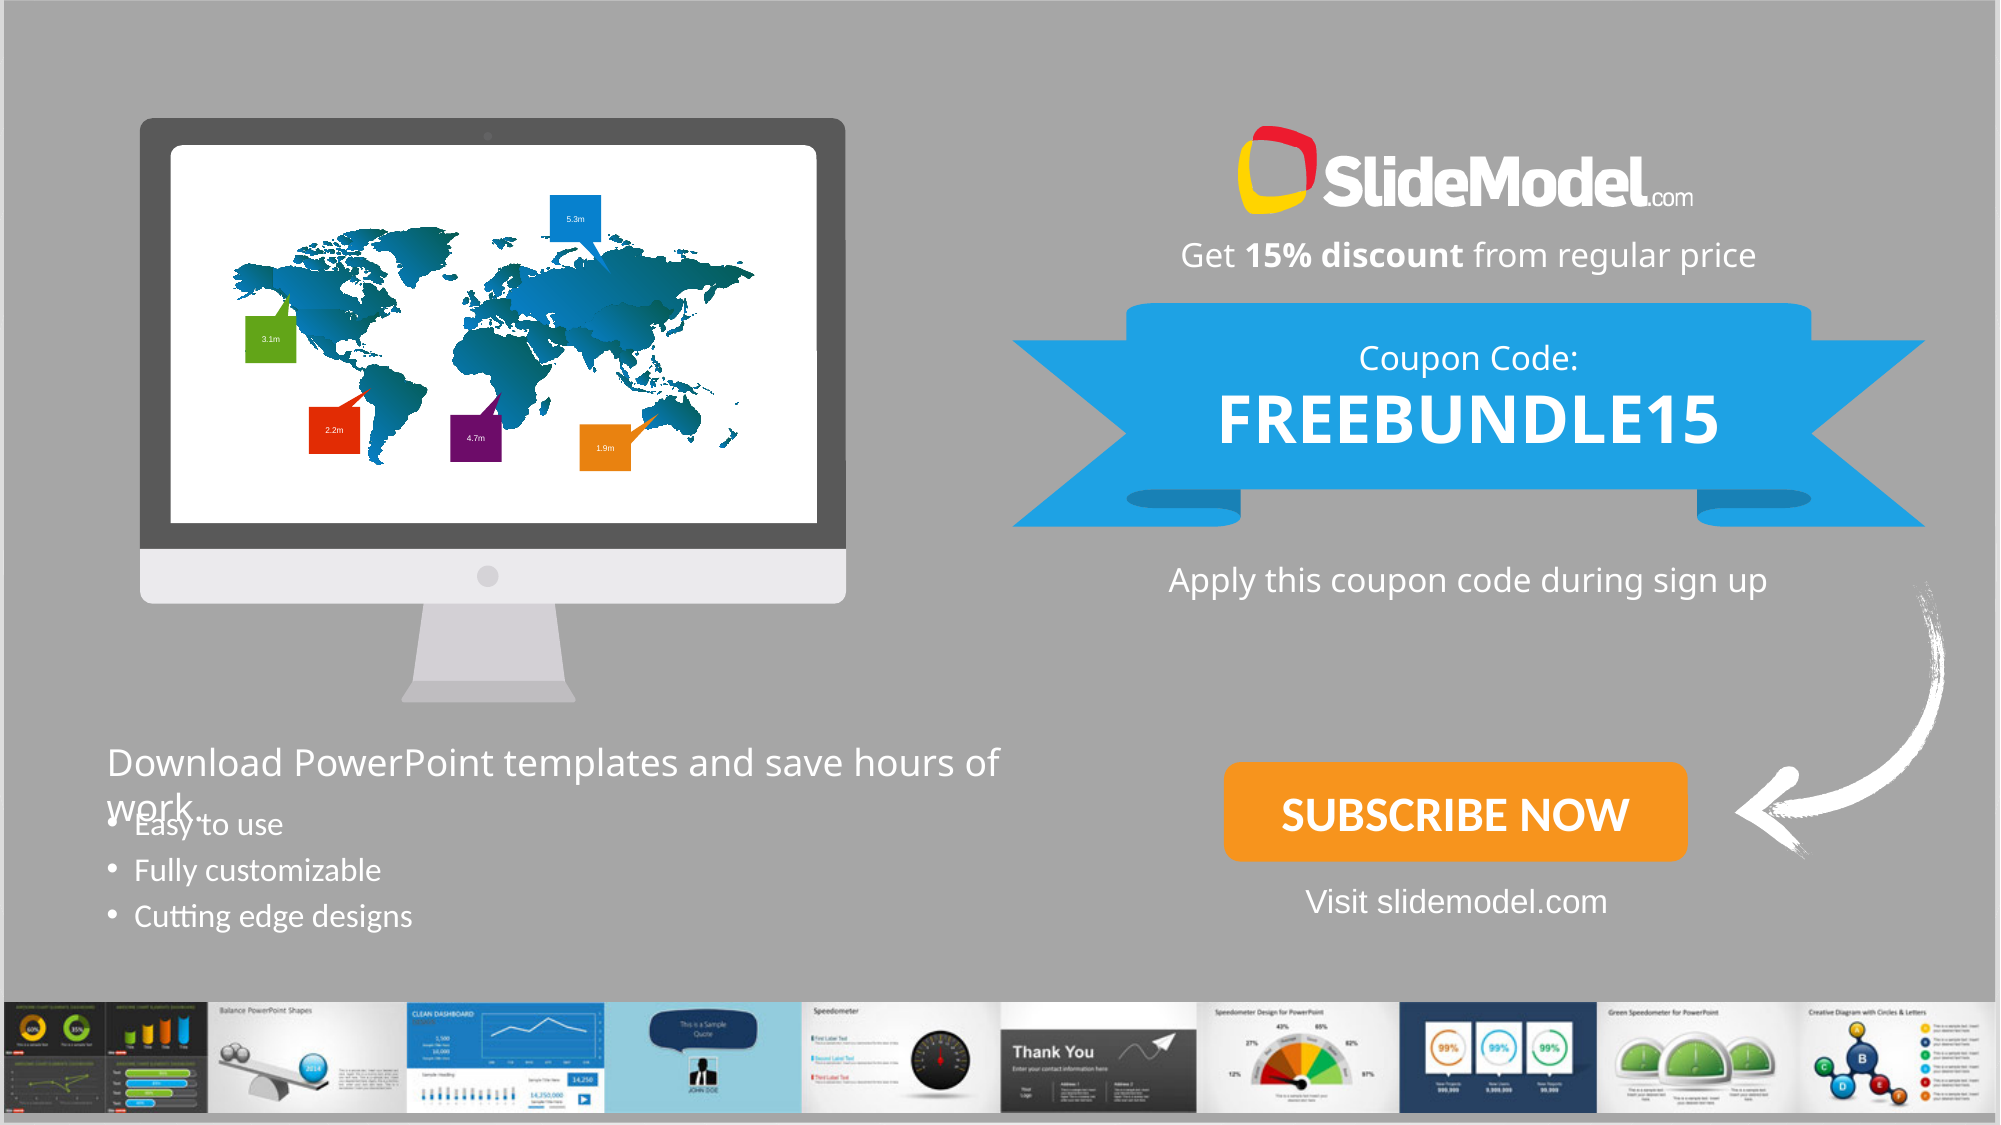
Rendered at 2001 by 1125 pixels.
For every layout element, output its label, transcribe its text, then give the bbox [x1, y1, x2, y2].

text_box Download PowerPoint templates and save hours of work. [91, 732, 1059, 837]
text_box Visit slidemodel.com [1247, 873, 1667, 927]
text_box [139, 117, 847, 703]
text_box [1925, 587, 1934, 601]
text_box Easy to use Fully customizable Cutting edge designs [91, 837, 863, 942]
text_box Apply this coupon code during sign up [1129, 551, 1809, 607]
text_box [1012, 303, 1926, 527]
picture [1236, 126, 1694, 214]
text_box SUBSCRIBE NOW [1221, 759, 1690, 864]
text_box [233, 194, 755, 472]
text_box Get 15% discount from regular price [1058, 226, 1880, 281]
text_box Coupon Code: FREEBUNDLE15 [1172, 329, 1765, 464]
text_box [1734, 594, 1946, 860]
picture [4, 1002, 1996, 1114]
text_box [2, 0, 1997, 1005]
